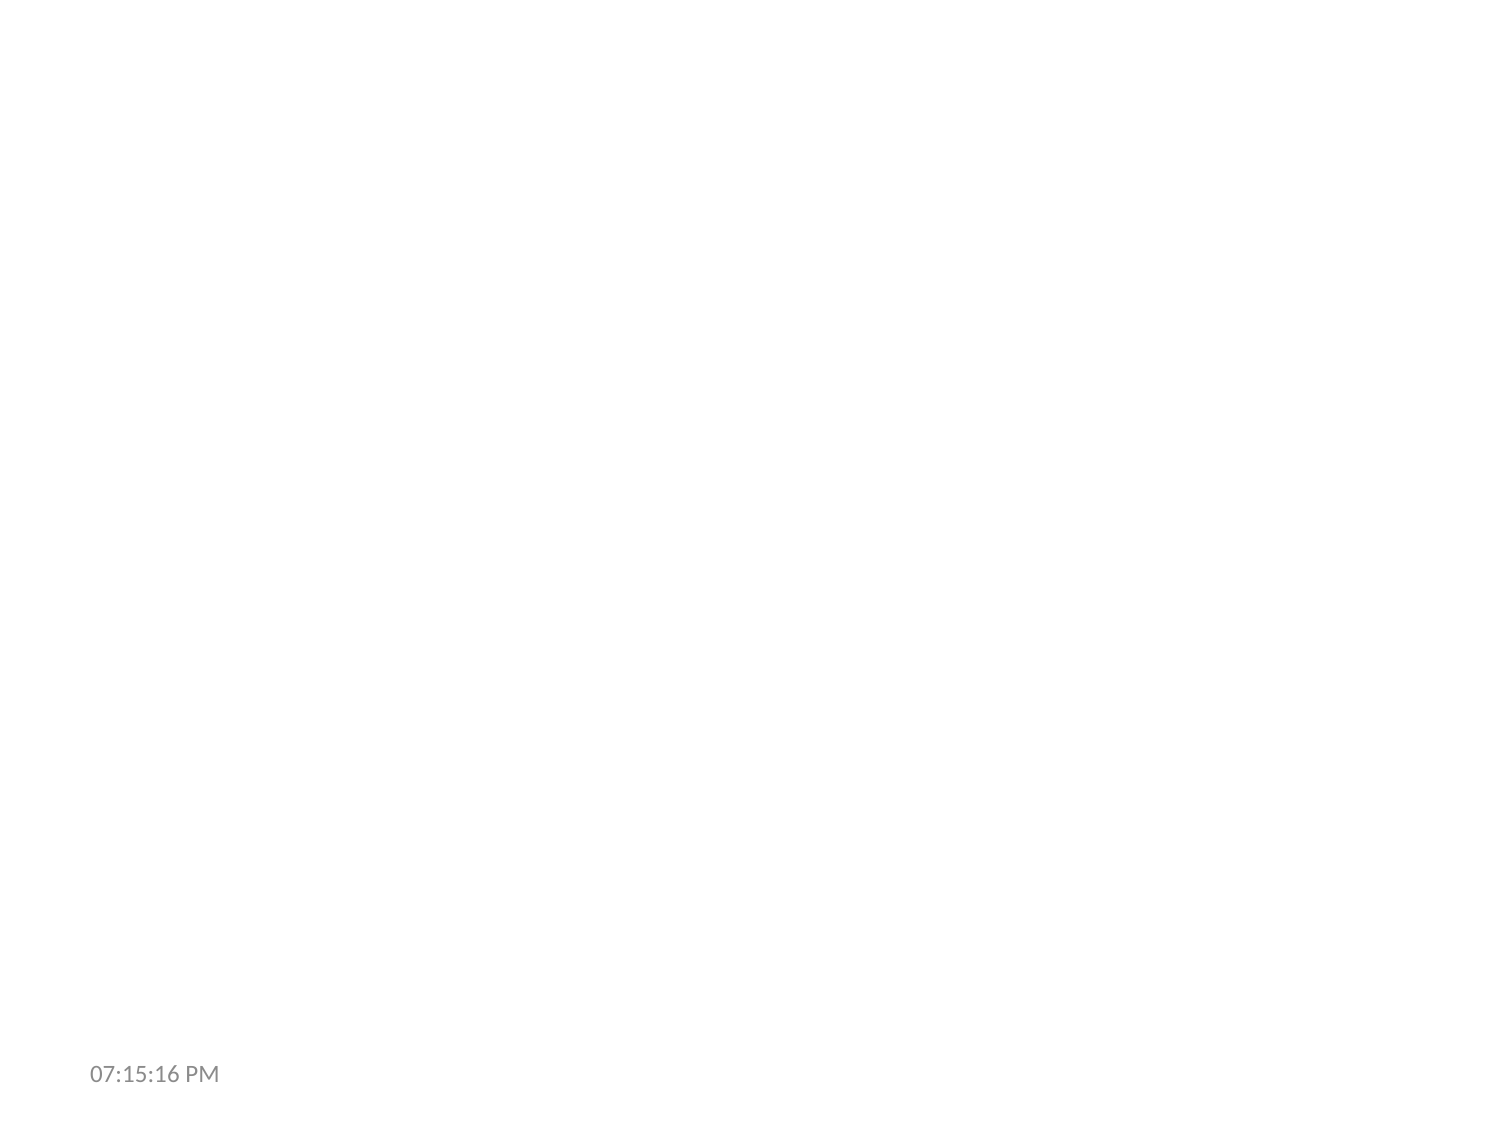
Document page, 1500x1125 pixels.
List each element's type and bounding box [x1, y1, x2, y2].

slide_number [75, 1042, 425, 1103]
